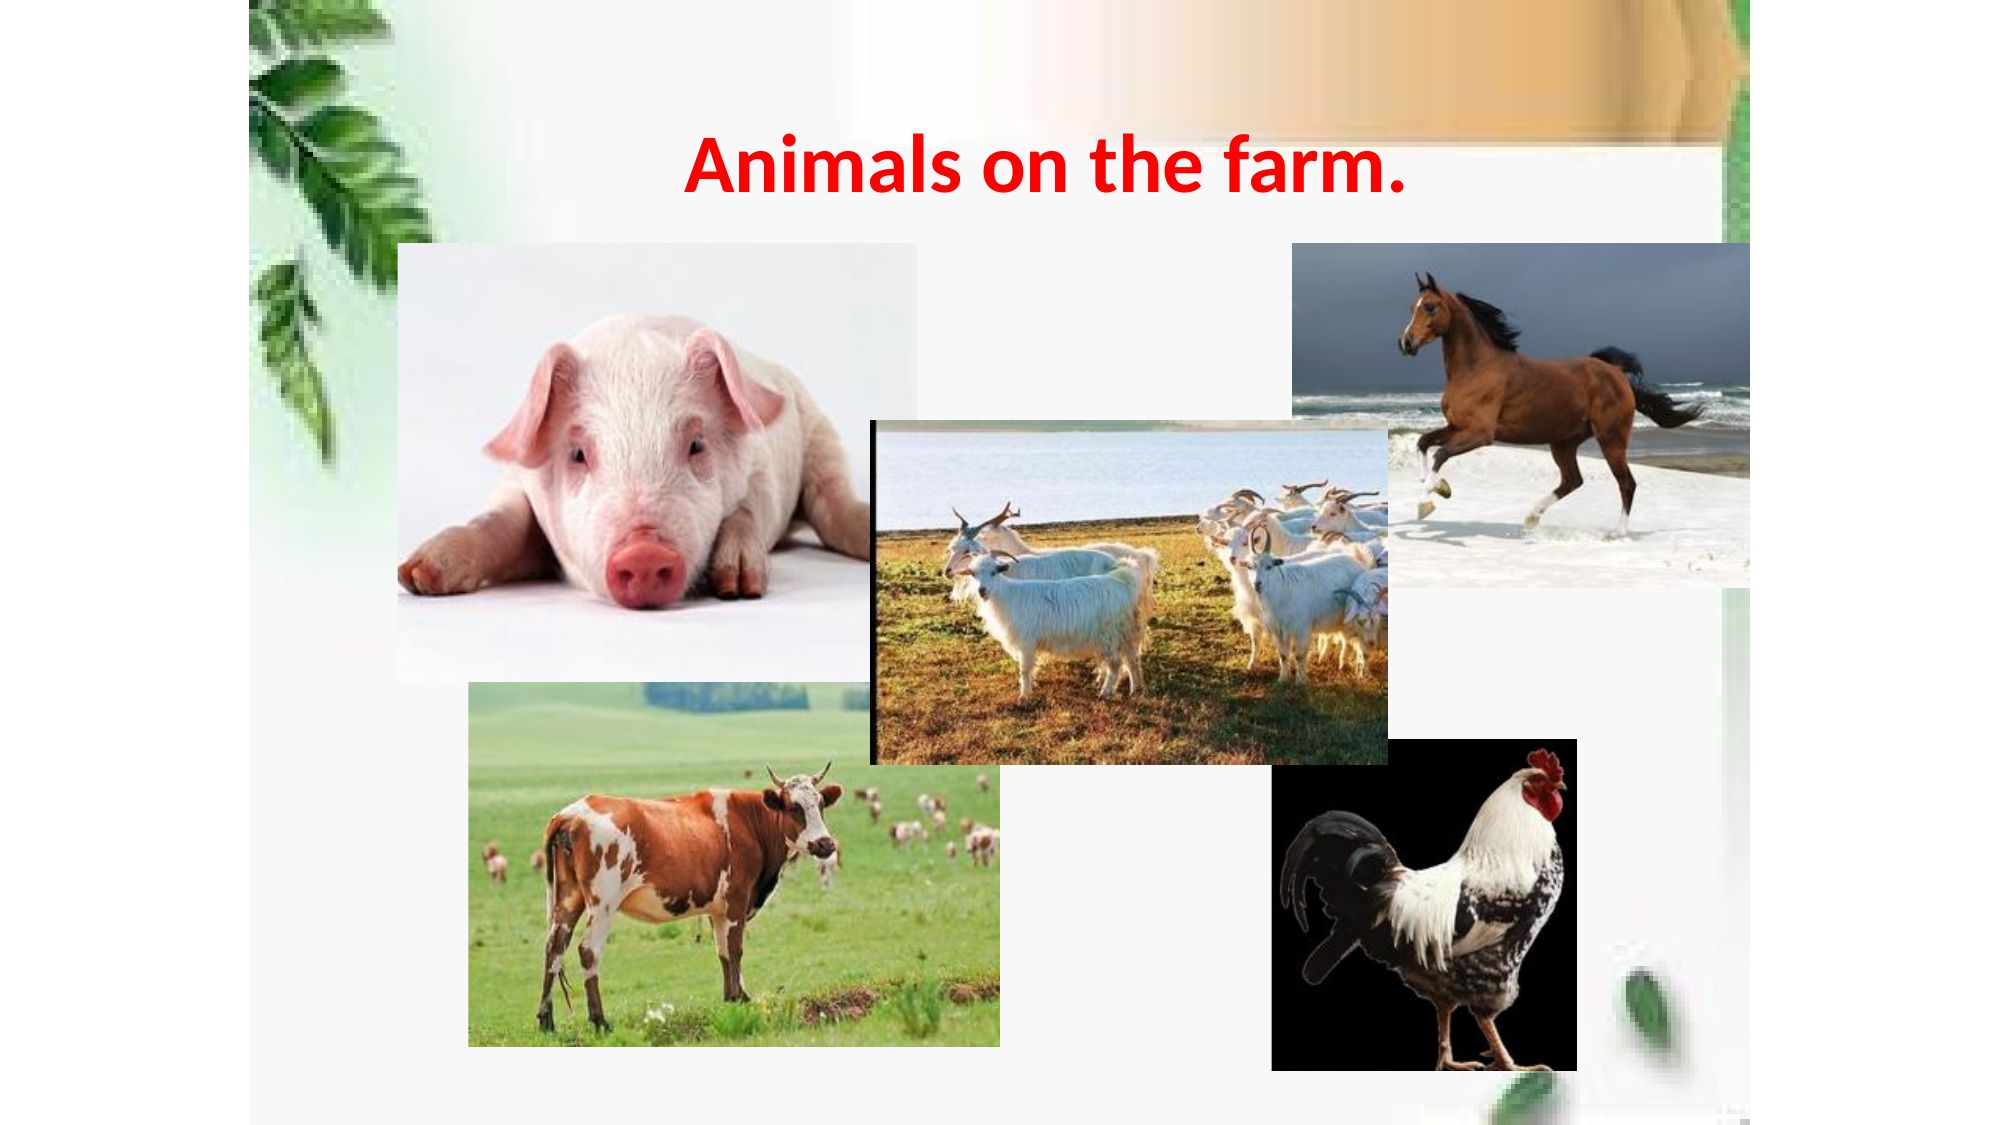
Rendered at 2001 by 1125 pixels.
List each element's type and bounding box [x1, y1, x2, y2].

picture [249, 0, 1750, 1125]
